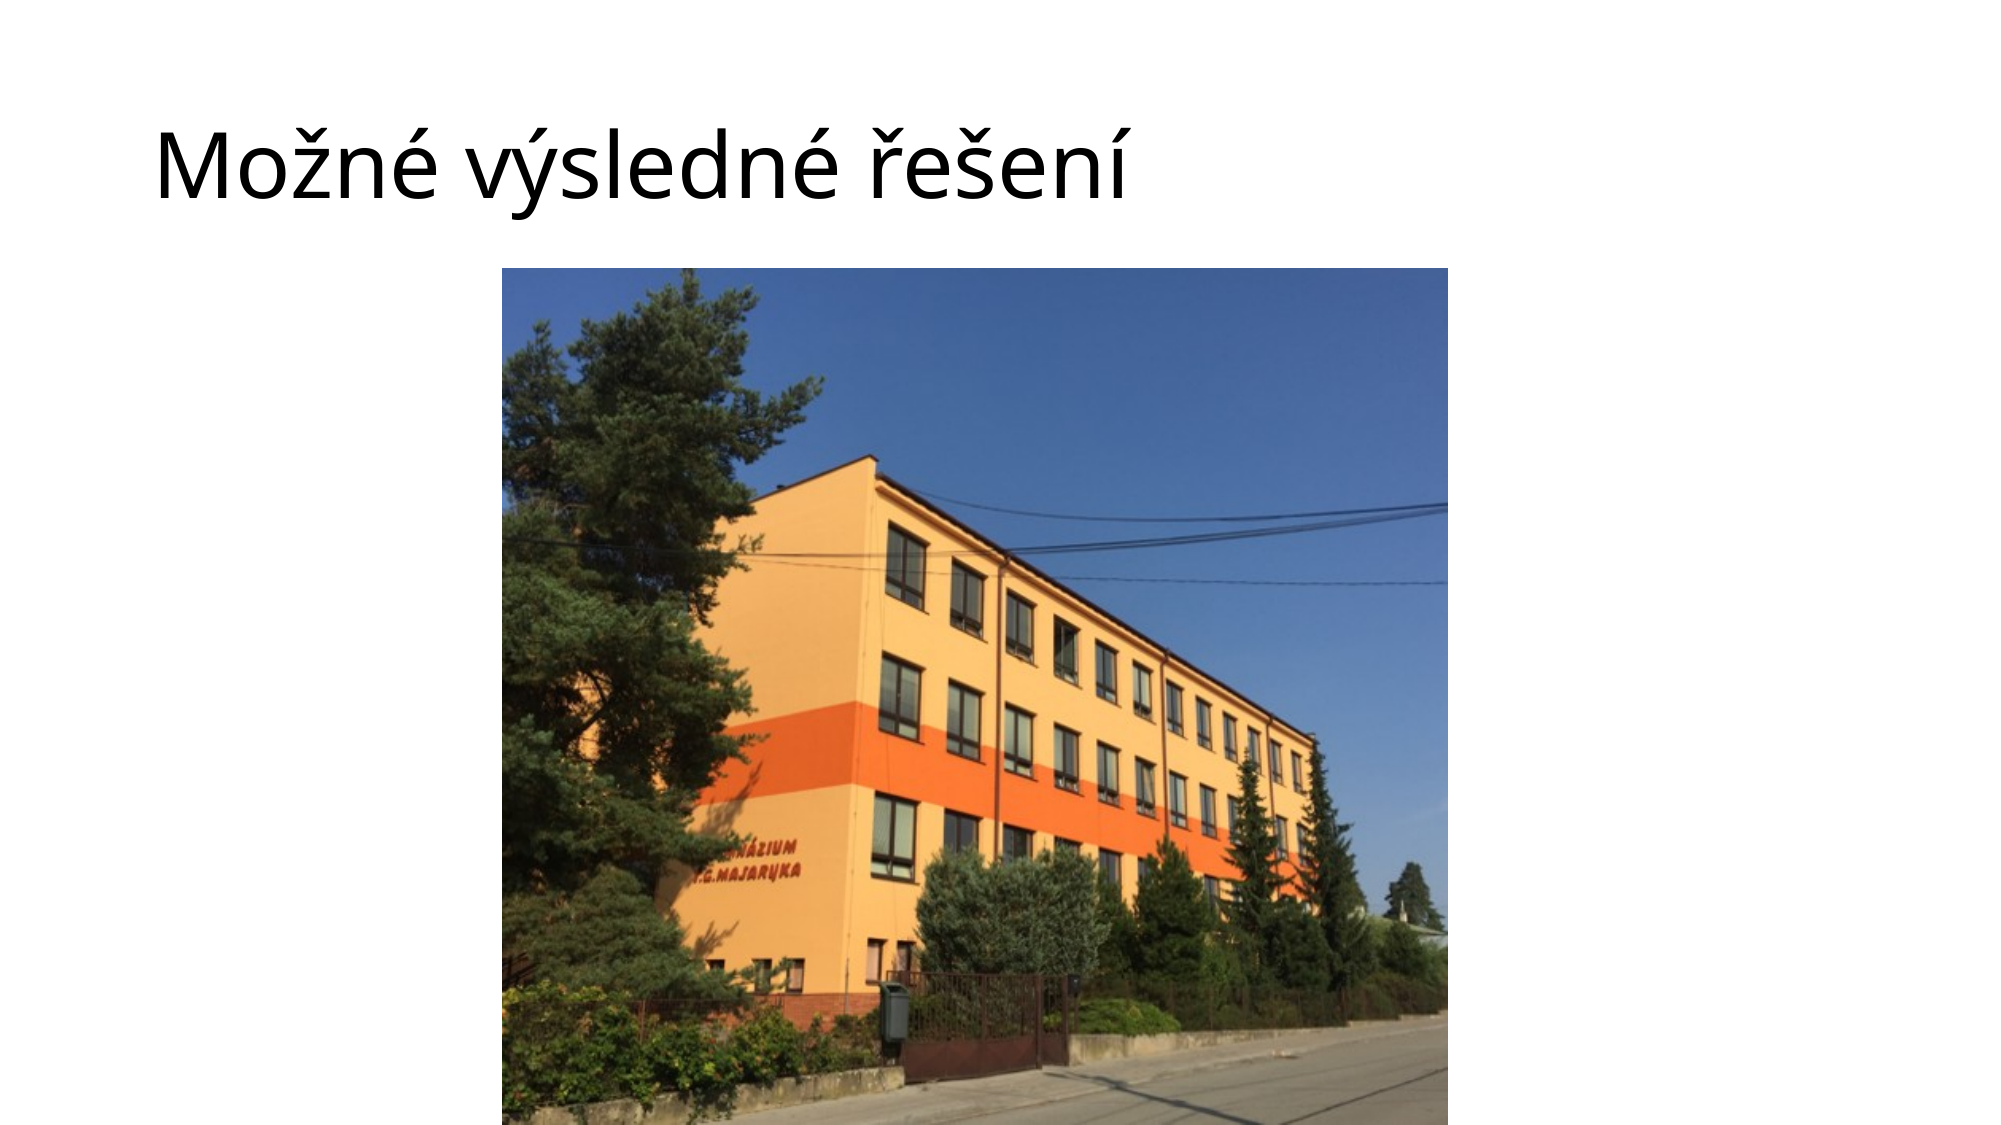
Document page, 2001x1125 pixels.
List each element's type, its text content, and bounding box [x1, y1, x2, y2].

title Možné výsledné řešení [137, 59, 1863, 278]
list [502, 268, 1448, 1125]
